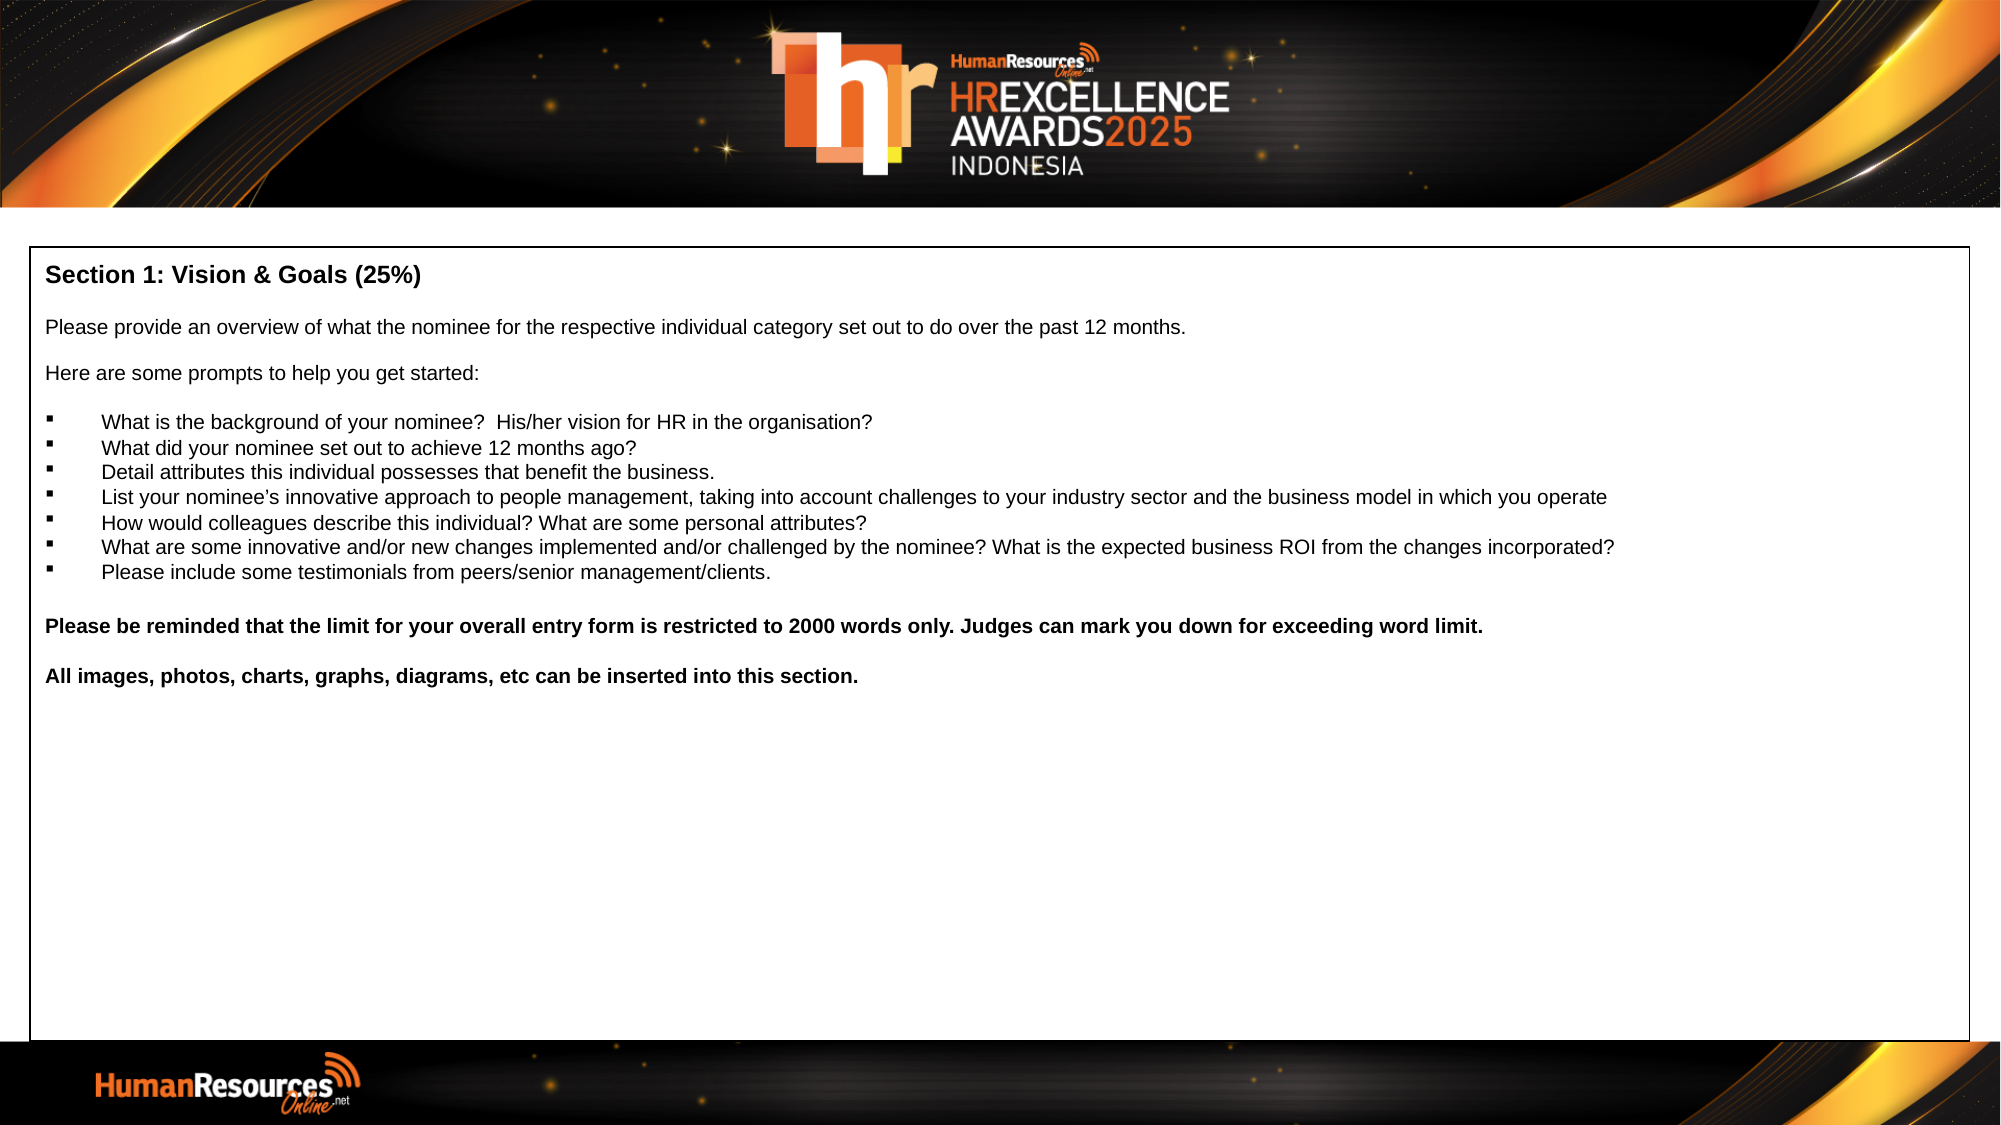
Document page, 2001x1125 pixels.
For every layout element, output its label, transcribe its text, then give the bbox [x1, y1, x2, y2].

picture [0, 0, 2001, 1125]
text_box Section 1: Vision & Goals (25%) Please provide an overview of what the nominee for the respective individual category set out to do over the past 12 months. Here are some prompts to help you get started: What is the background of your nominee? His/her vision for HR in the organisation? What did your nominee set out to achieve 12 months ago? Detail attributes this individual possesses that benefit the business. List your nominee’s innovative approach to people management, taking into account challenges to your industry sector and the business model in which you operate How would colleagues describe this individual? What are some personal attributes? What are some innovative and/or new changes implemented and/or challenged by the nominee? What is the expected business ROI from the changes incorporated? Please include some testimonials from peers/senior management/clients. Please be reminded that the limit for your overall entry form is restricted to 2000 words only. Judges can mark you down for exceeding word limit. All images, photos, charts, graphs, diagrams, etc can be inserted into this section. [30, 246, 1970, 1042]
